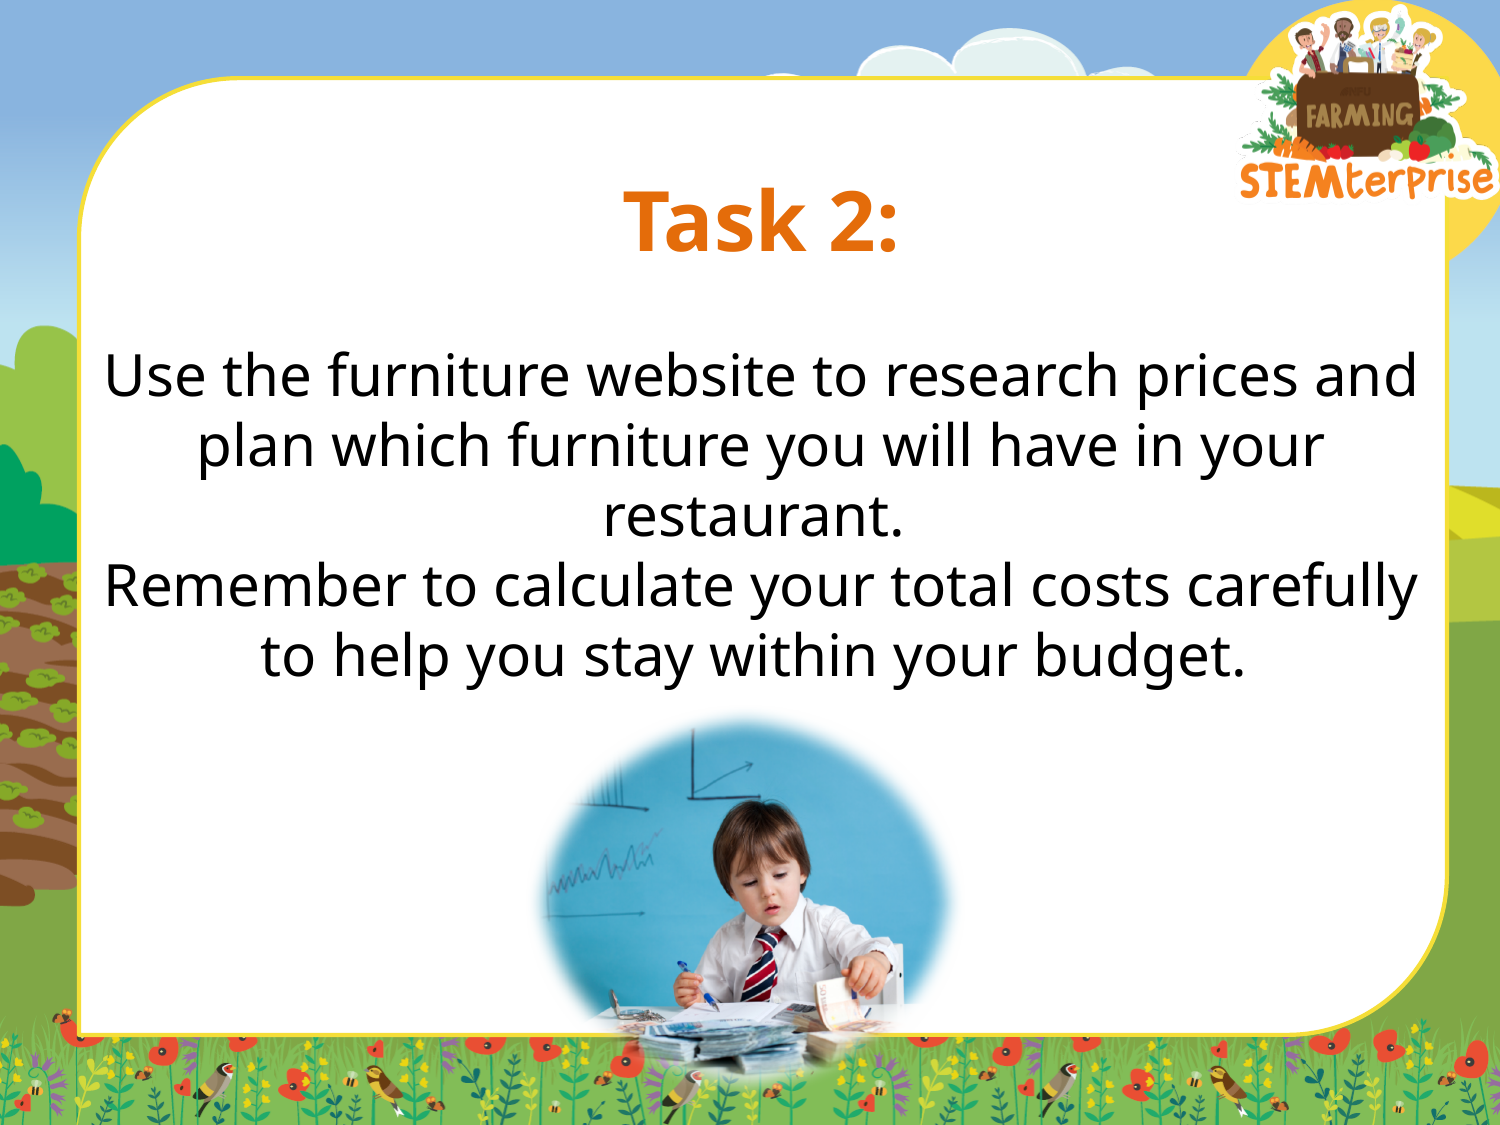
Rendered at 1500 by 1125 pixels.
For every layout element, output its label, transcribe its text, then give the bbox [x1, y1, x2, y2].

text_box [1446, 214, 1450, 907]
picture [0, 0, 1500, 1125]
text_box [971, 1026, 1347, 1037]
text_box [76, 232, 520, 1038]
text_box [96, 76, 1228, 160]
text_box Task 2: Use the furniture website to research prices and plan which furniture you will have in your restaurant. Remember to calculate your total costs carefully to help you stay within your budget. [77, 160, 1446, 1026]
